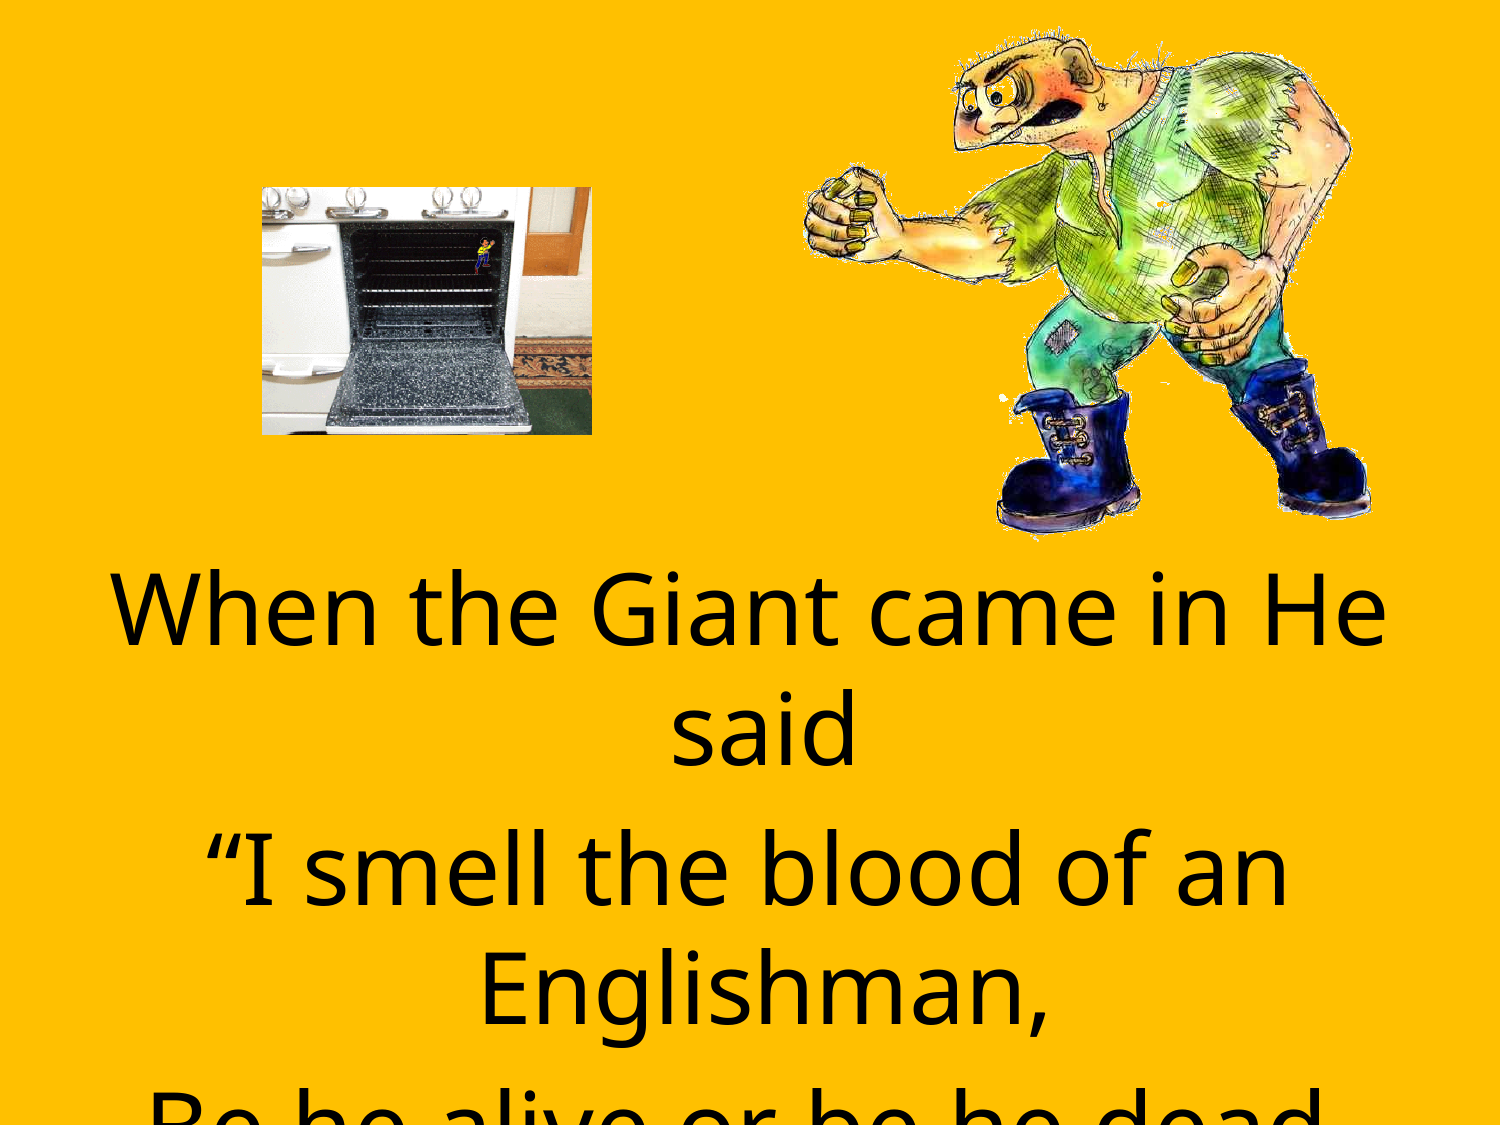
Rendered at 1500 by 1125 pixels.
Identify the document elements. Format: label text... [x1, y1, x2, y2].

list When the Giant came in He said “I smell the blood of an Englishman, Be he alive or be he dead, I'll grind his bones to make my bread." [75, 537, 1425, 1080]
picture [787, 0, 1388, 557]
picture [262, 187, 592, 435]
